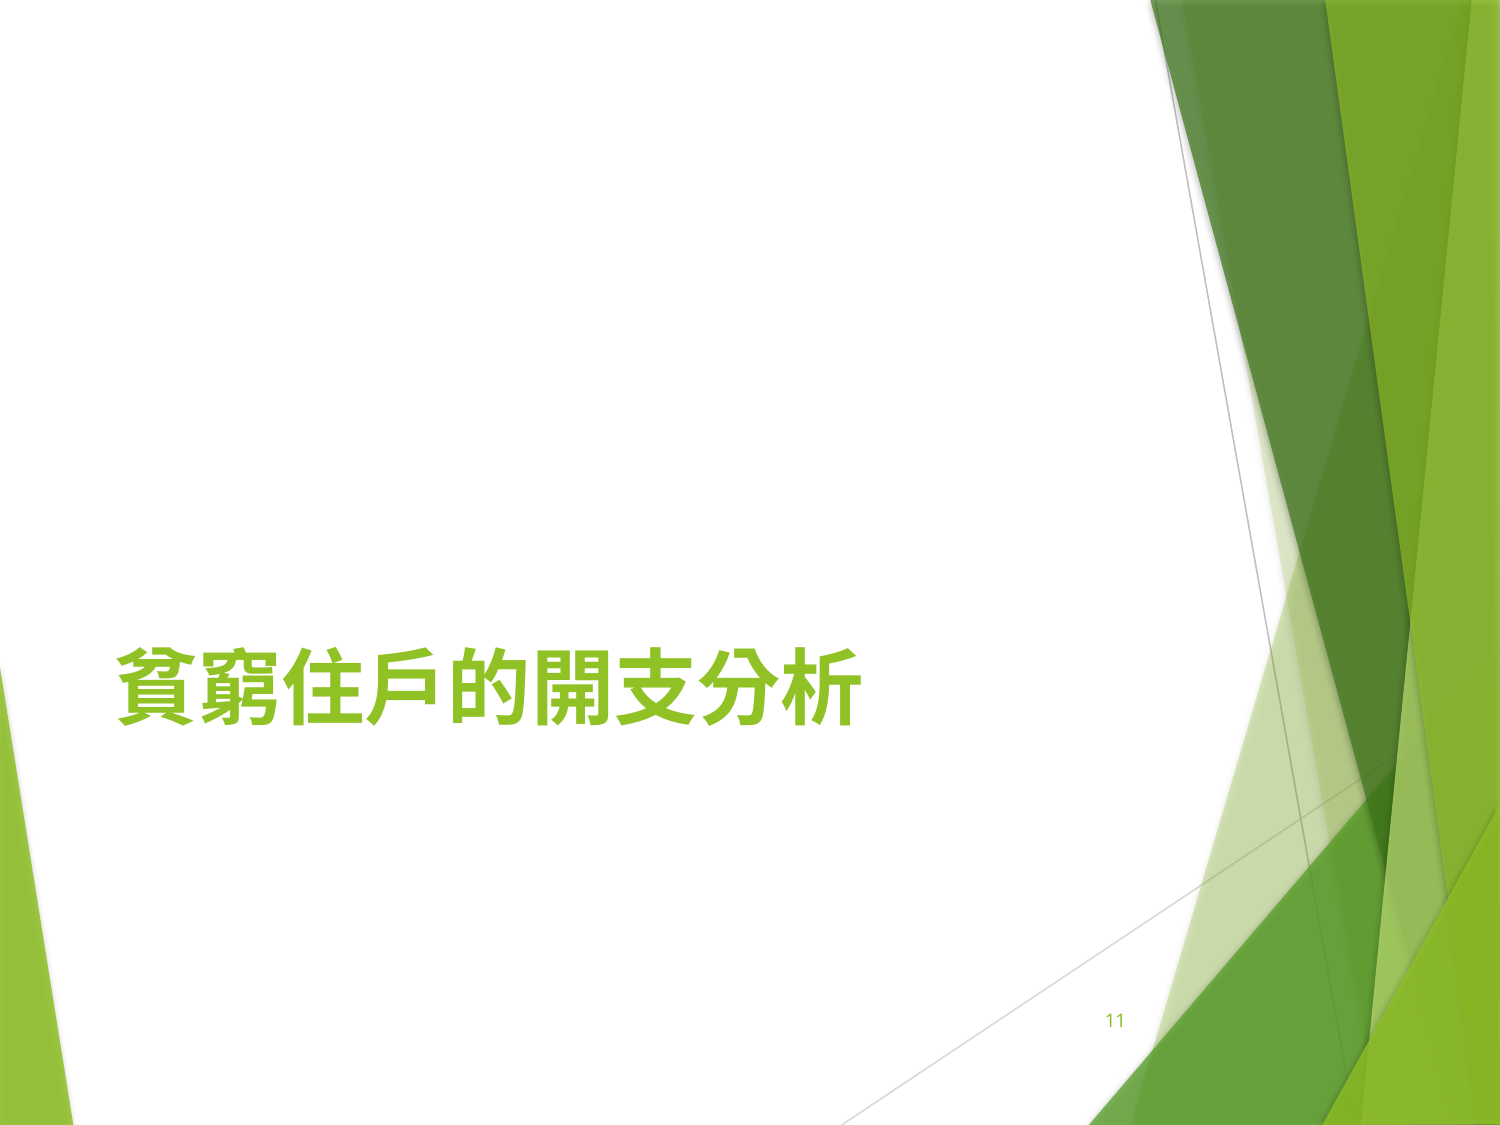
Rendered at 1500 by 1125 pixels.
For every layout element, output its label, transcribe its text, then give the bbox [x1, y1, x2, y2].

title 貧窮住戶的開支分析 [99, 443, 1142, 743]
slide_number 11 [1057, 991, 1142, 1051]
